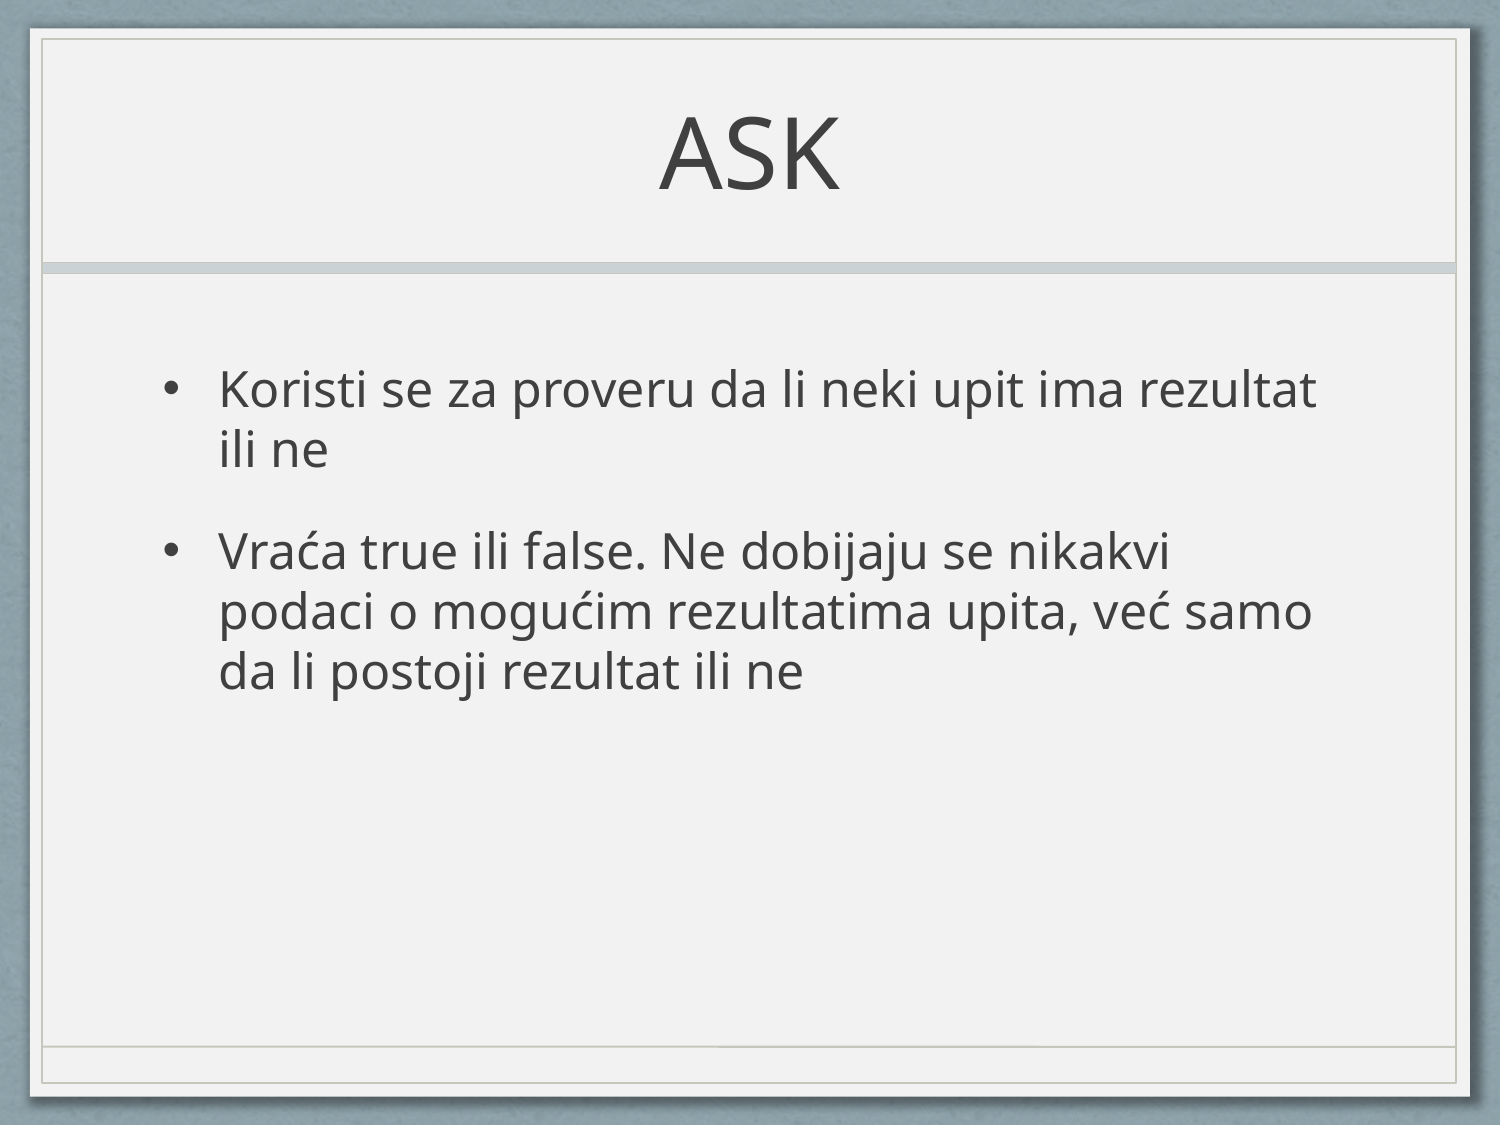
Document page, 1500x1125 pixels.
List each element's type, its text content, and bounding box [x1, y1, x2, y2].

list Koristi se za proveru da li neki upit ima rezultat ili ne Vraća true ili false. Ne dobijaju se nikakvi podaci o mogućim rezultatima upita, već samo da li postoji rezultat ili ne [147, 350, 1353, 996]
title ASK [147, 40, 1353, 260]
